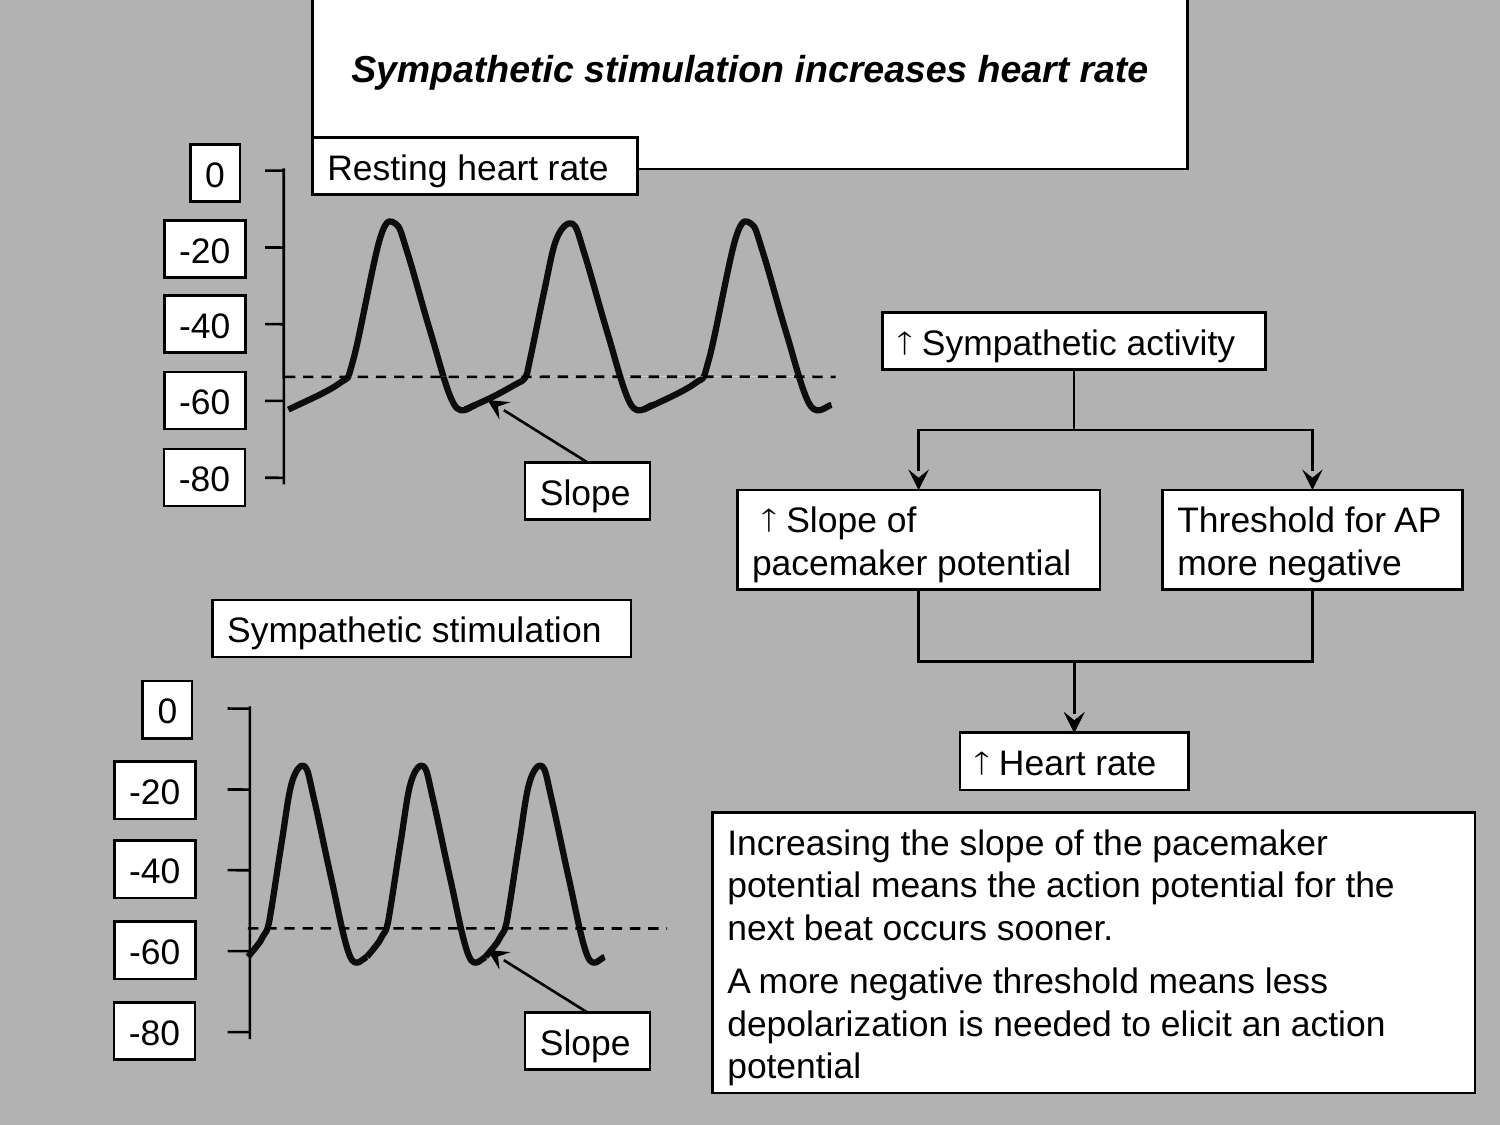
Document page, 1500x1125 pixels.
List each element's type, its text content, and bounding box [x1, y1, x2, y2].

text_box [737, 312, 1463, 794]
text_box Increasing the slope of the pacemaker potential means the action potential for the next beat occurs sooner. A more negative threshold means less depolarization is needed to elicit an action potential [712, 812, 1475, 1093]
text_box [162, 137, 836, 521]
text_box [112, 599, 668, 1071]
title Sympathetic stimulation increases heart rate [311, 0, 1189, 170]
